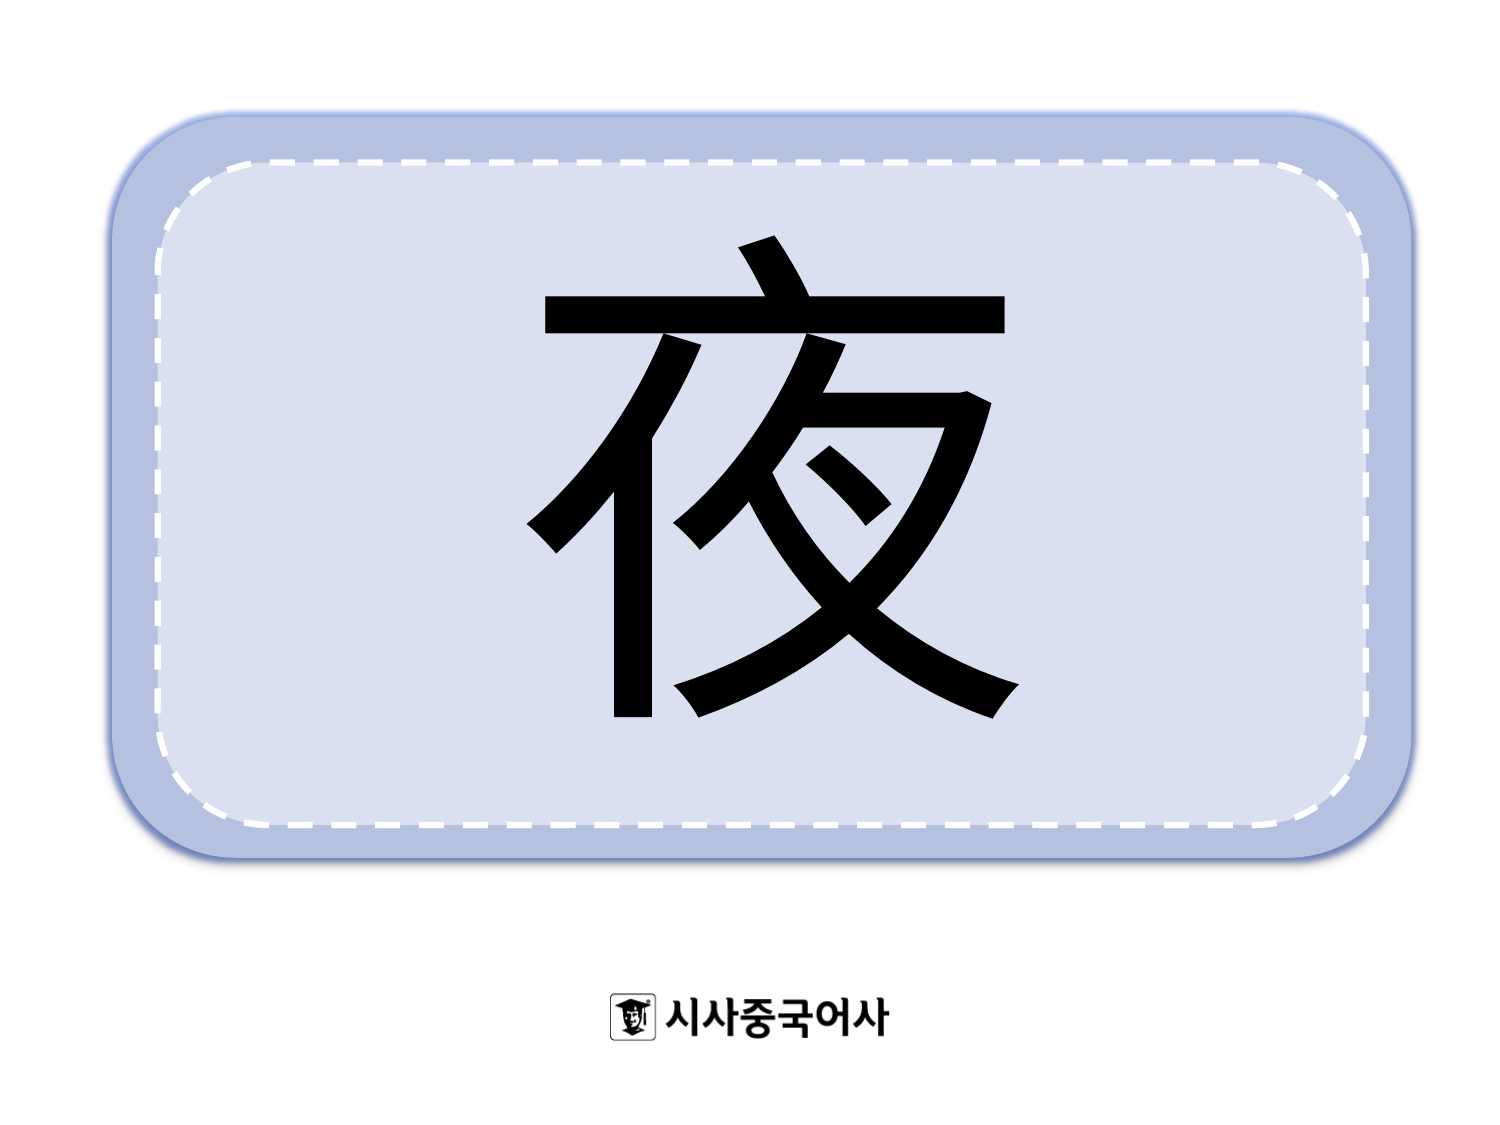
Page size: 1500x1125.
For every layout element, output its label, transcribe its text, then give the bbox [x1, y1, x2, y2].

picture [602, 987, 898, 1047]
text_box 夜 [171, 137, 1380, 800]
